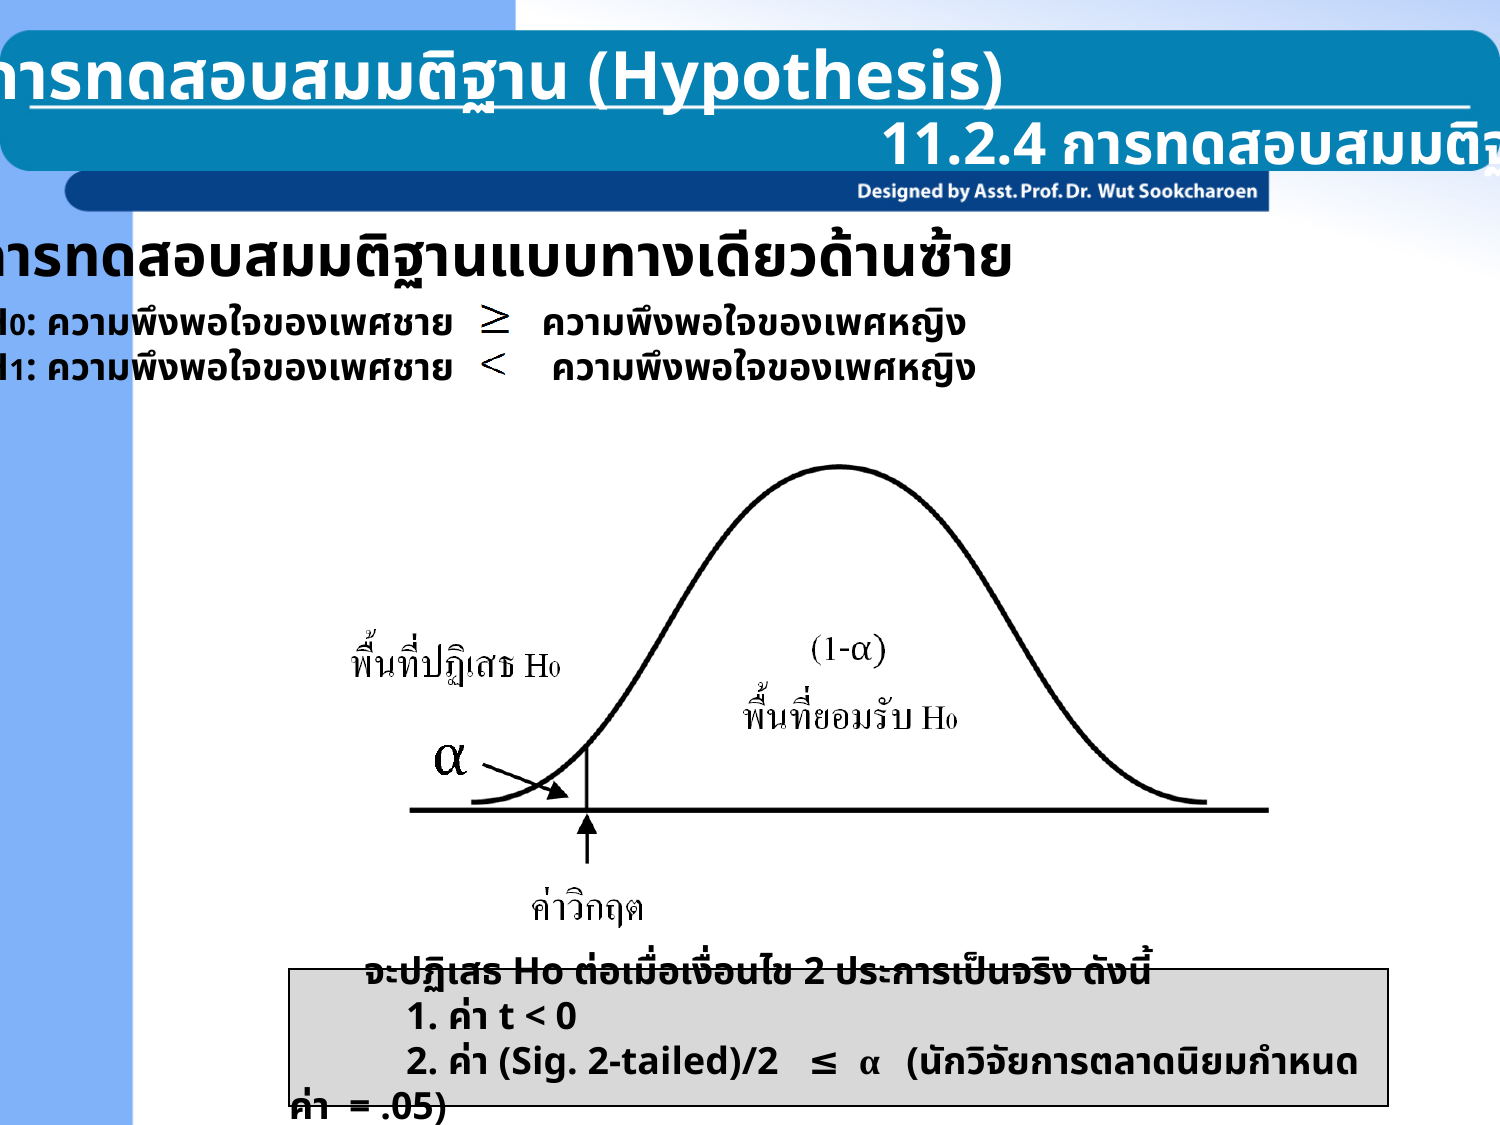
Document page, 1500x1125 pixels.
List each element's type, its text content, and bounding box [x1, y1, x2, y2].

text_box 11.2.4 การทดสอบสมมติฐาน [865, 98, 1500, 184]
picture [821, 364, 825, 375]
picture [0, 149, 1500, 1125]
text_box จะปฏิเสธ Ho ต่อเมื่อเงื่อนไข 2 ประการเป็นจริง ดังนี้ 1. ค่า t < 0 2. ค่า (Sig. 2-tailed)/2 ≤ α (นักวิจัยการตลาดนิยมกำหนดค่า = .05) [289, 968, 1388, 1106]
text_box [0, 1, 1500, 75]
text_box 11.2 การทดสอบสมมติฐาน (Hypothesis) [0, 75, 1020, 121]
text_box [137, 290, 821, 397]
text_box การทดสอบสมมติฐานแบบทางเดียวด้านซ้าย [0, 210, 1030, 296]
